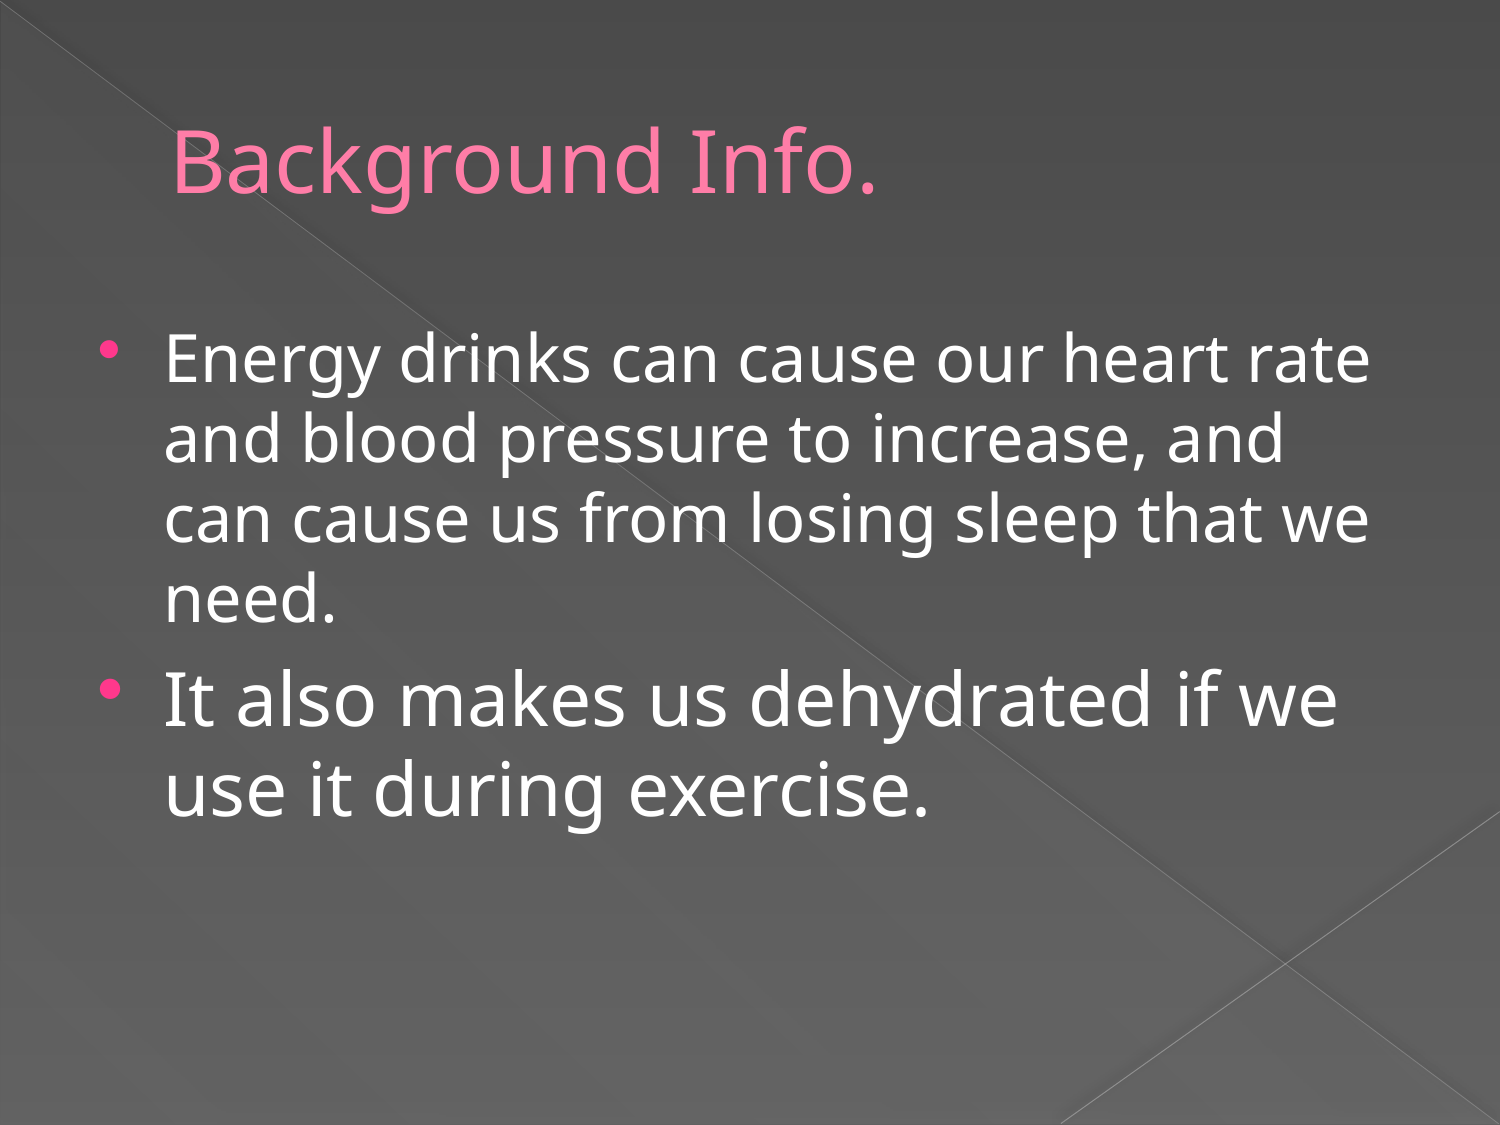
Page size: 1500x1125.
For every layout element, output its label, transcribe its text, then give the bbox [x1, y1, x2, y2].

title Background Info. [75, 43, 1425, 274]
list Energy drinks can cause our heart rate and blood pressure to increase, and can cause us from losing sleep that we need. It also makes us dehydrated if we use it during exercise. [75, 308, 1425, 1059]
